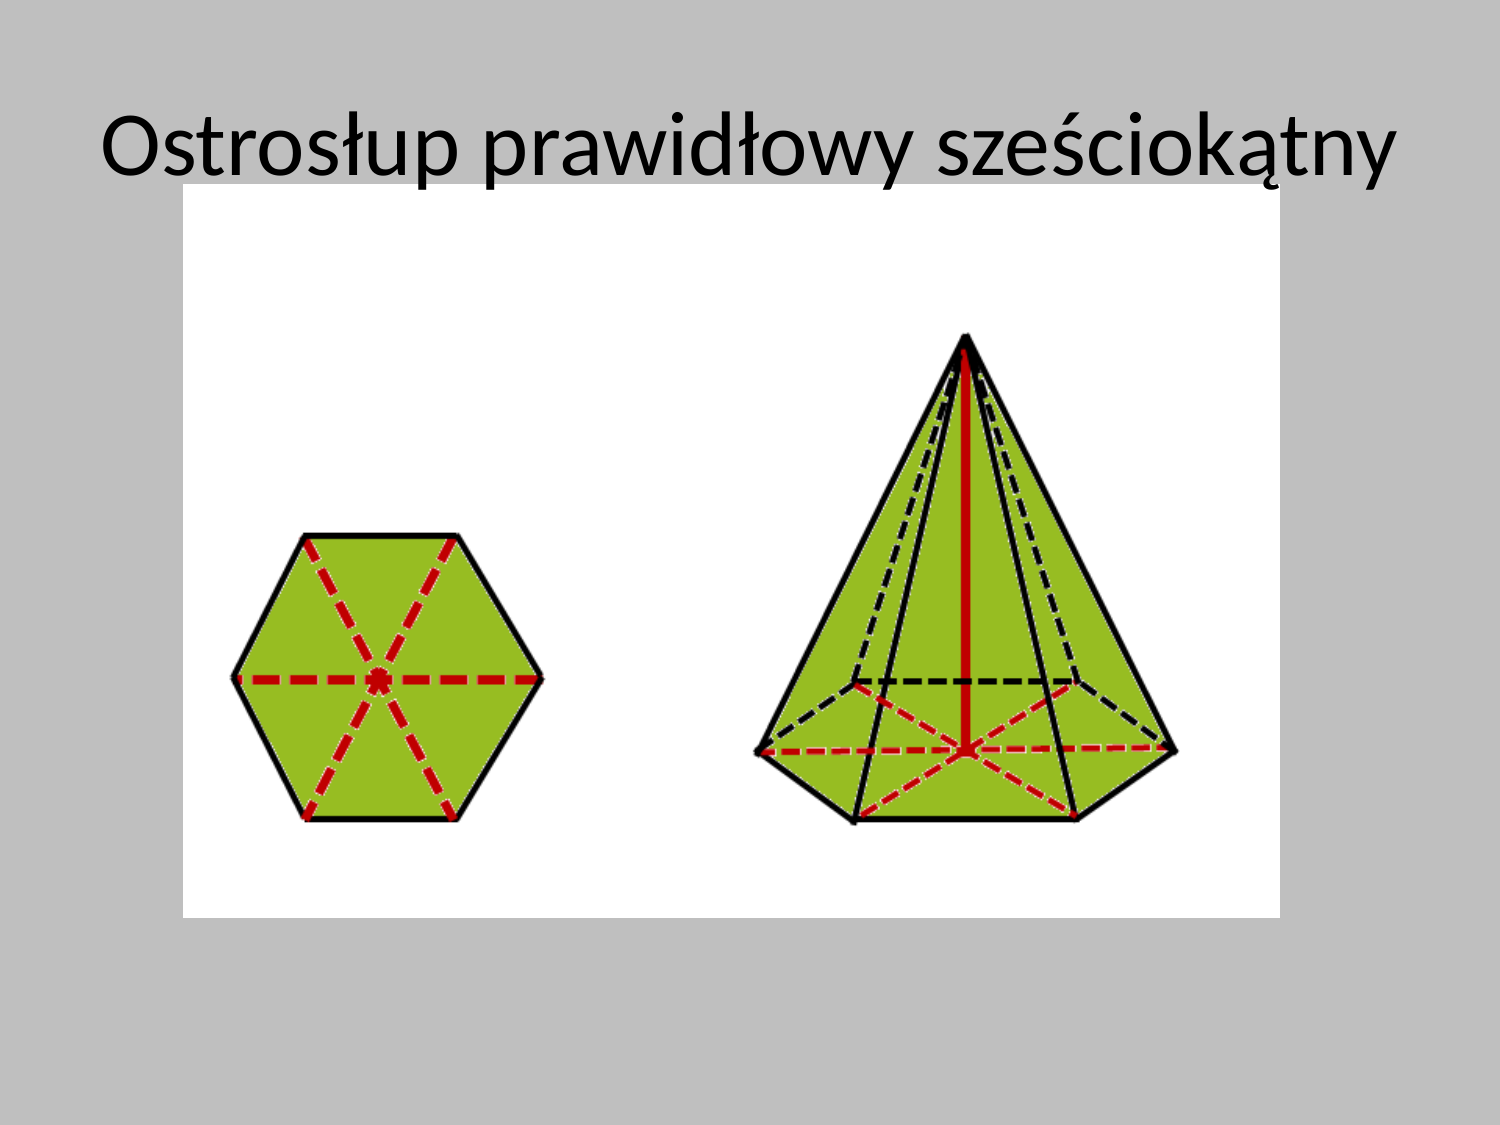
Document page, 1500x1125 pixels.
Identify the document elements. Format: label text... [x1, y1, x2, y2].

title Ostrosłup prawidłowy sześciokątny [75, 45, 1425, 233]
picture [182, 184, 1281, 918]
